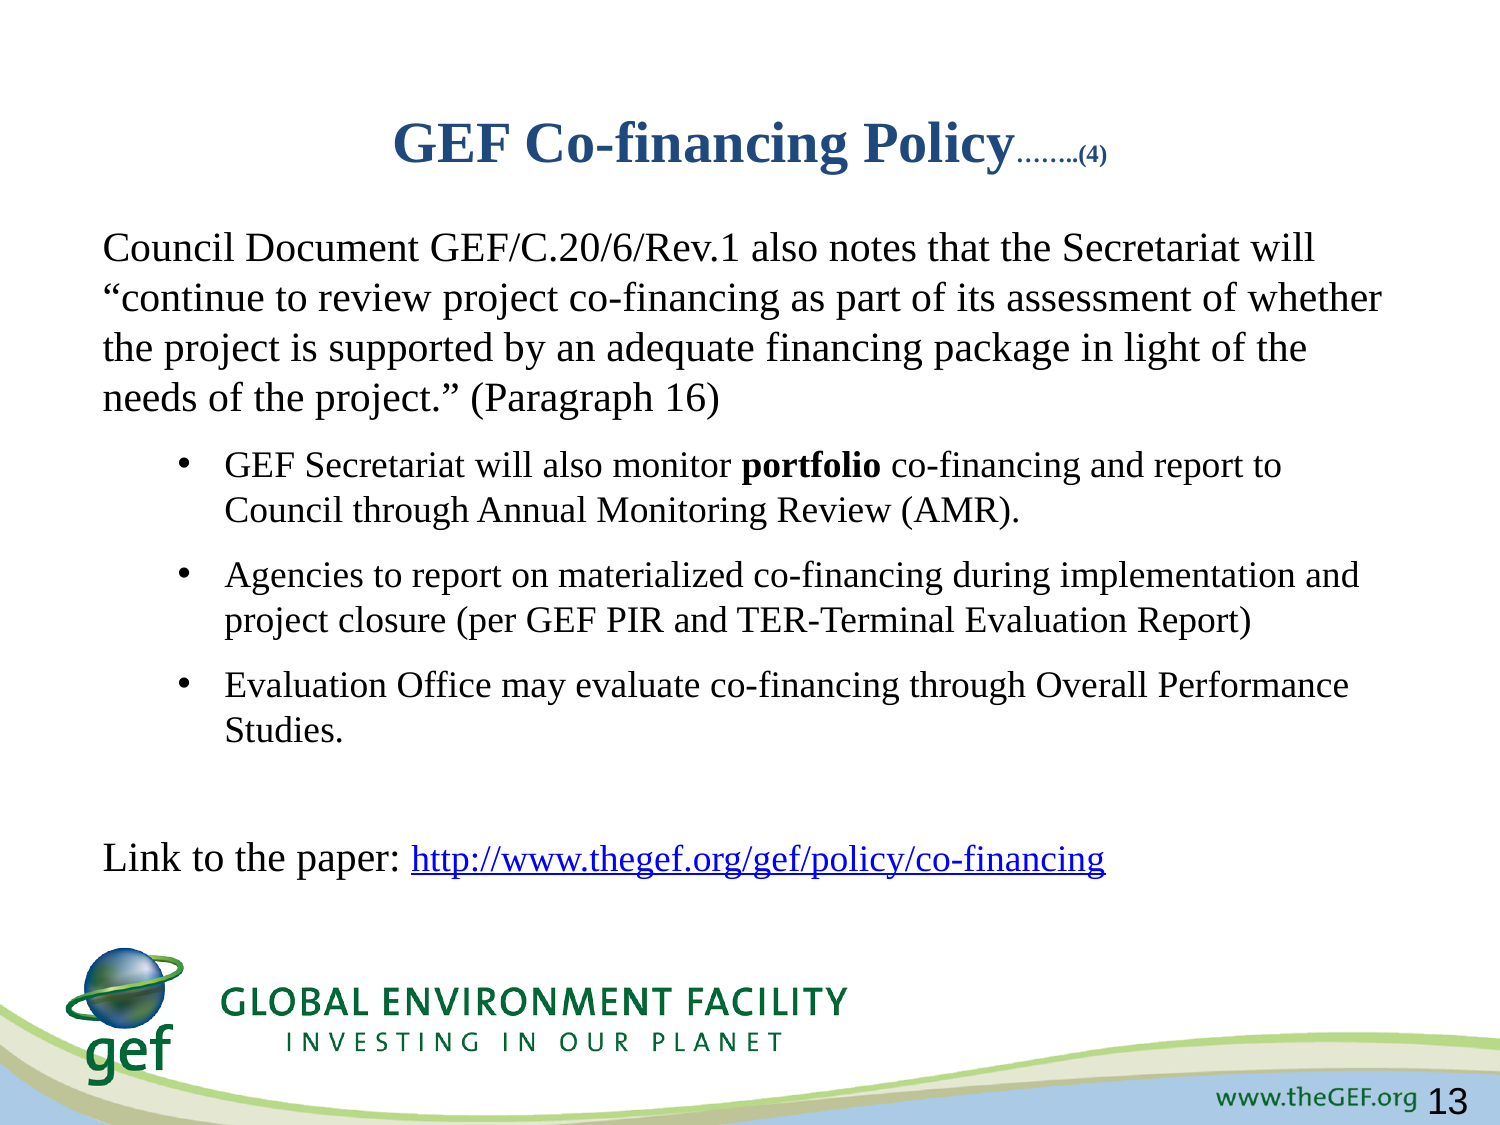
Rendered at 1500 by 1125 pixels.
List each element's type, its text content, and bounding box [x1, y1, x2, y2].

picture [0, 920, 1500, 1125]
title GEF Co-financing Policy……..(4) [74, 44, 1426, 233]
list Council Document GEF/C.20/6/Rev.1 also notes that the Secretariat will “continue to review project co-financing as part of its assessment of whether the project is supported by an adequate financing package in light of the needs of the project.” (Paragraph 16) GEF Secretariat will also monitor portfolio co-financing and report to Council through Annual Monitoring Review (AMR). Agencies to report on materialized co-financing during implementation and project closure (per GEF PIR and TER-Terminal Evaluation Report) Evaluation Office may evaluate co-financing through Overall Performance Studies. Link to the paper: http://www.thegef.org/gef/policy/co-financing [87, 212, 1413, 963]
